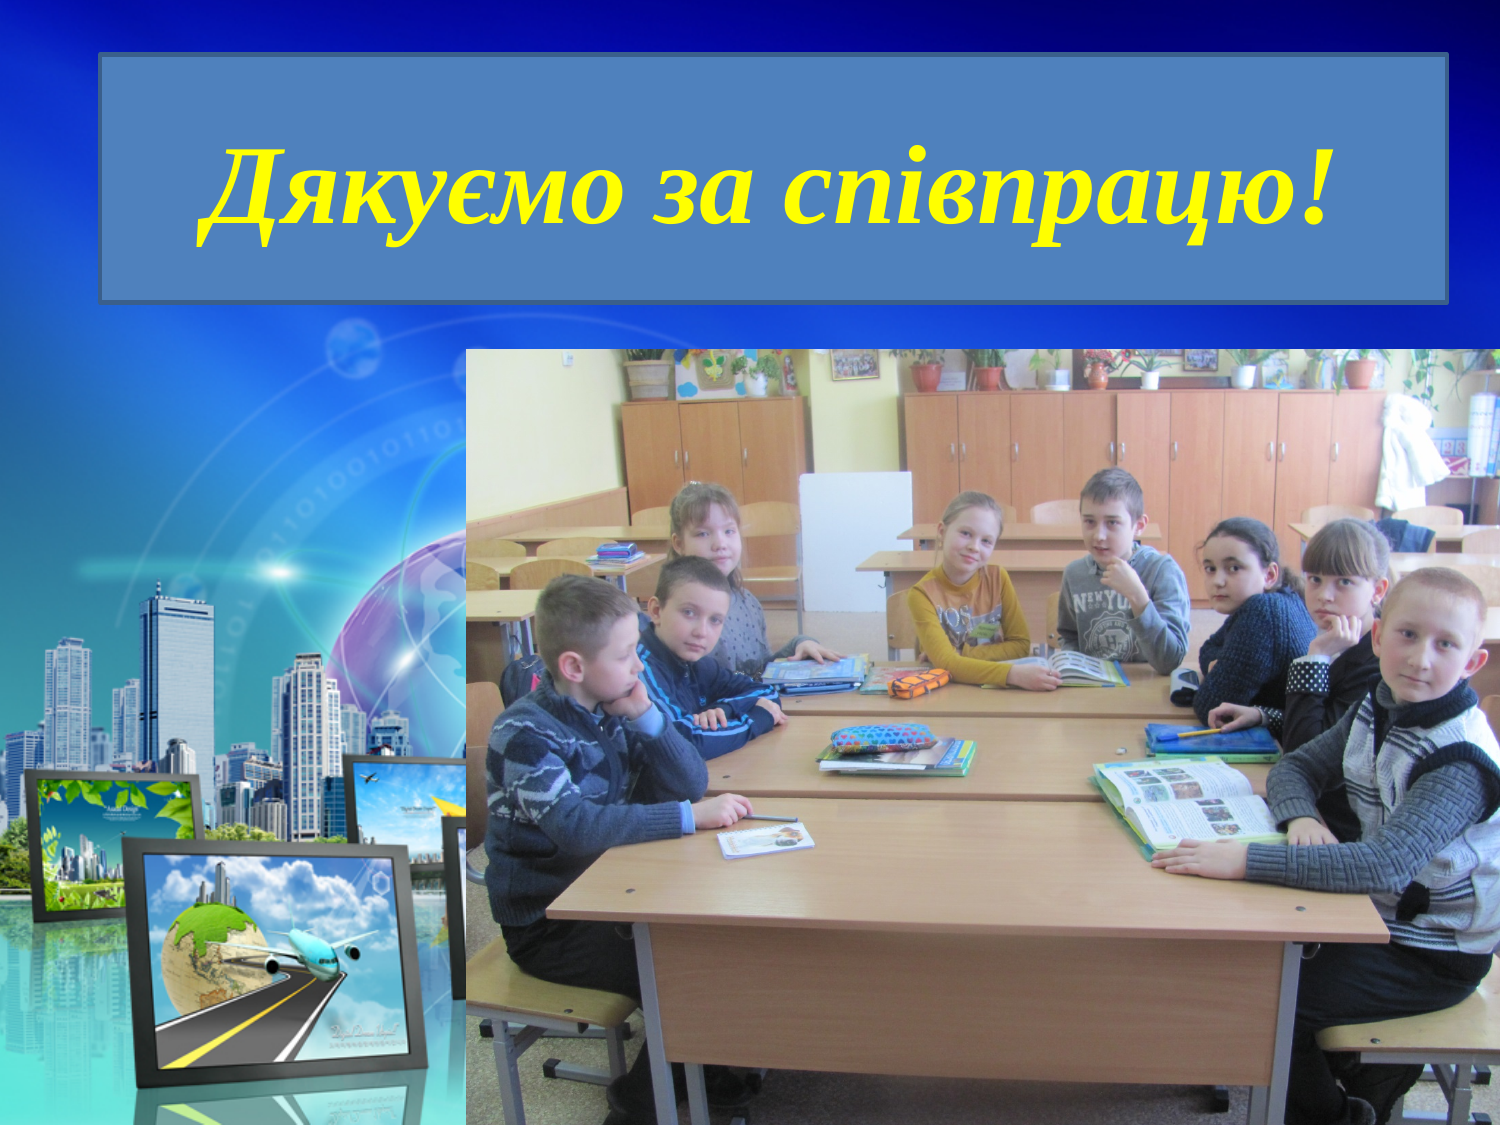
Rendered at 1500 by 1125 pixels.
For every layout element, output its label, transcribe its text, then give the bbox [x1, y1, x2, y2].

title hank you! [75, 316, 1425, 504]
text_box Дякуємо за співпрацю! [98, 52, 1449, 305]
picture [0, 0, 1500, 1125]
